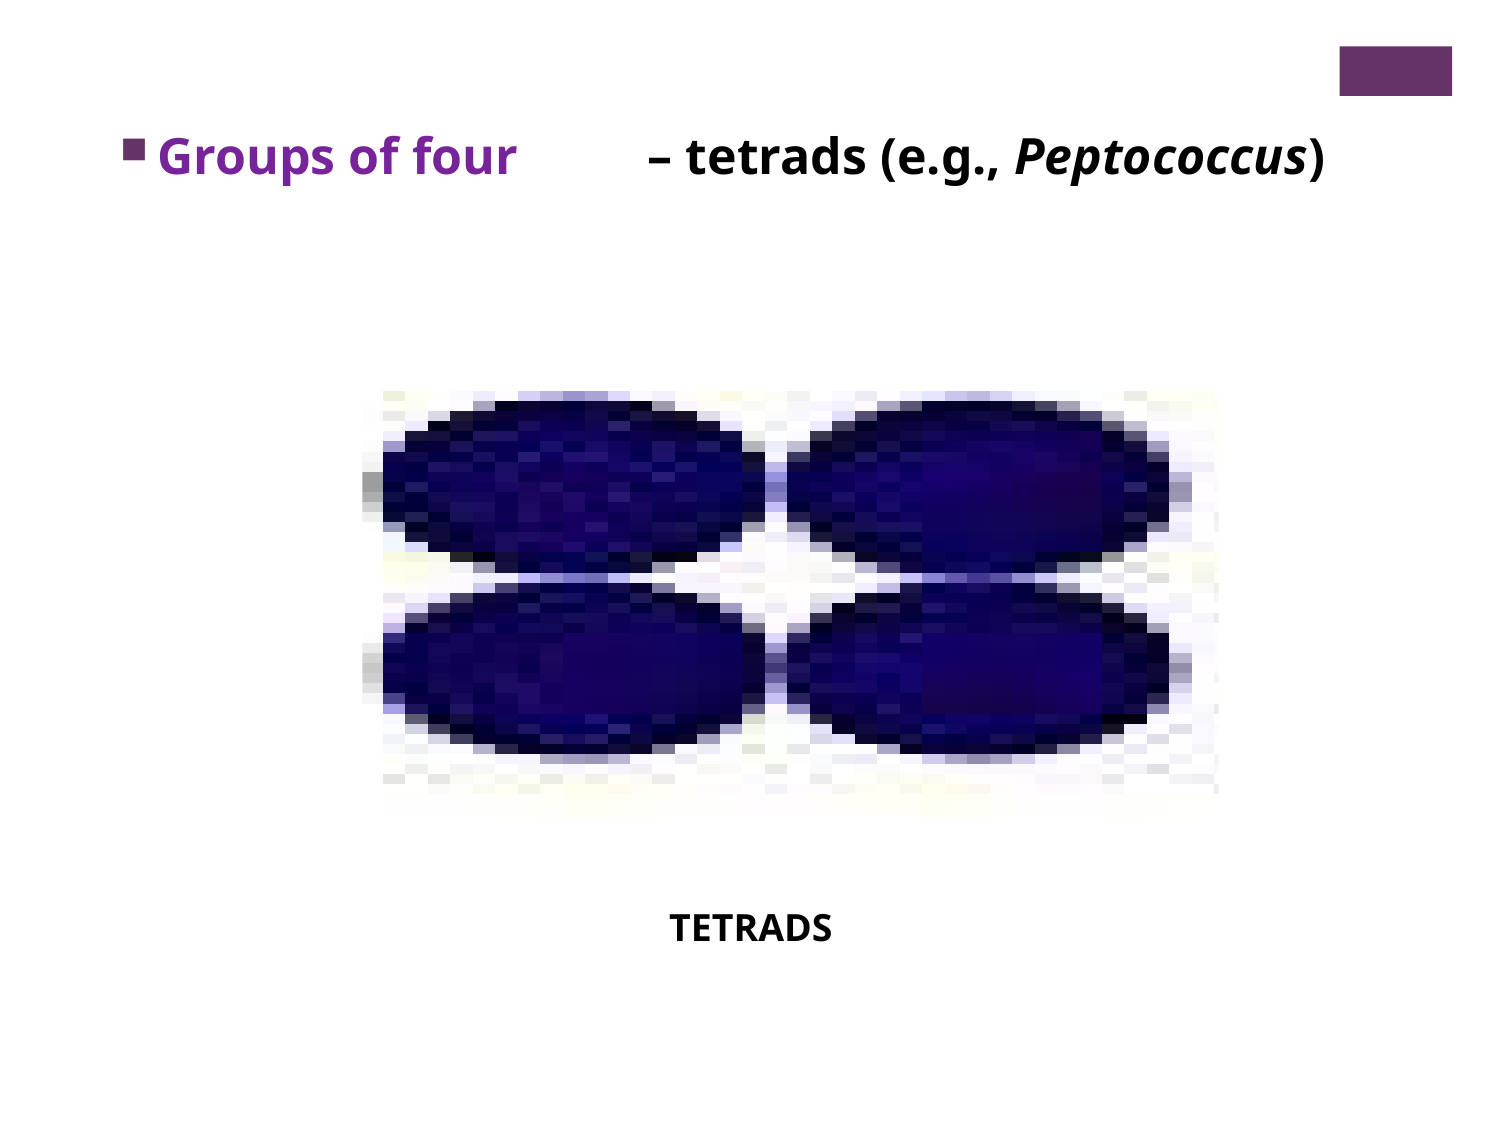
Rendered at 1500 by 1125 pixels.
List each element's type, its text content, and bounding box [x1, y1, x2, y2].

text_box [361, 327, 1220, 974]
text_box Groups of four – tetrads (e.g., Peptococcus) [105, 117, 1456, 239]
